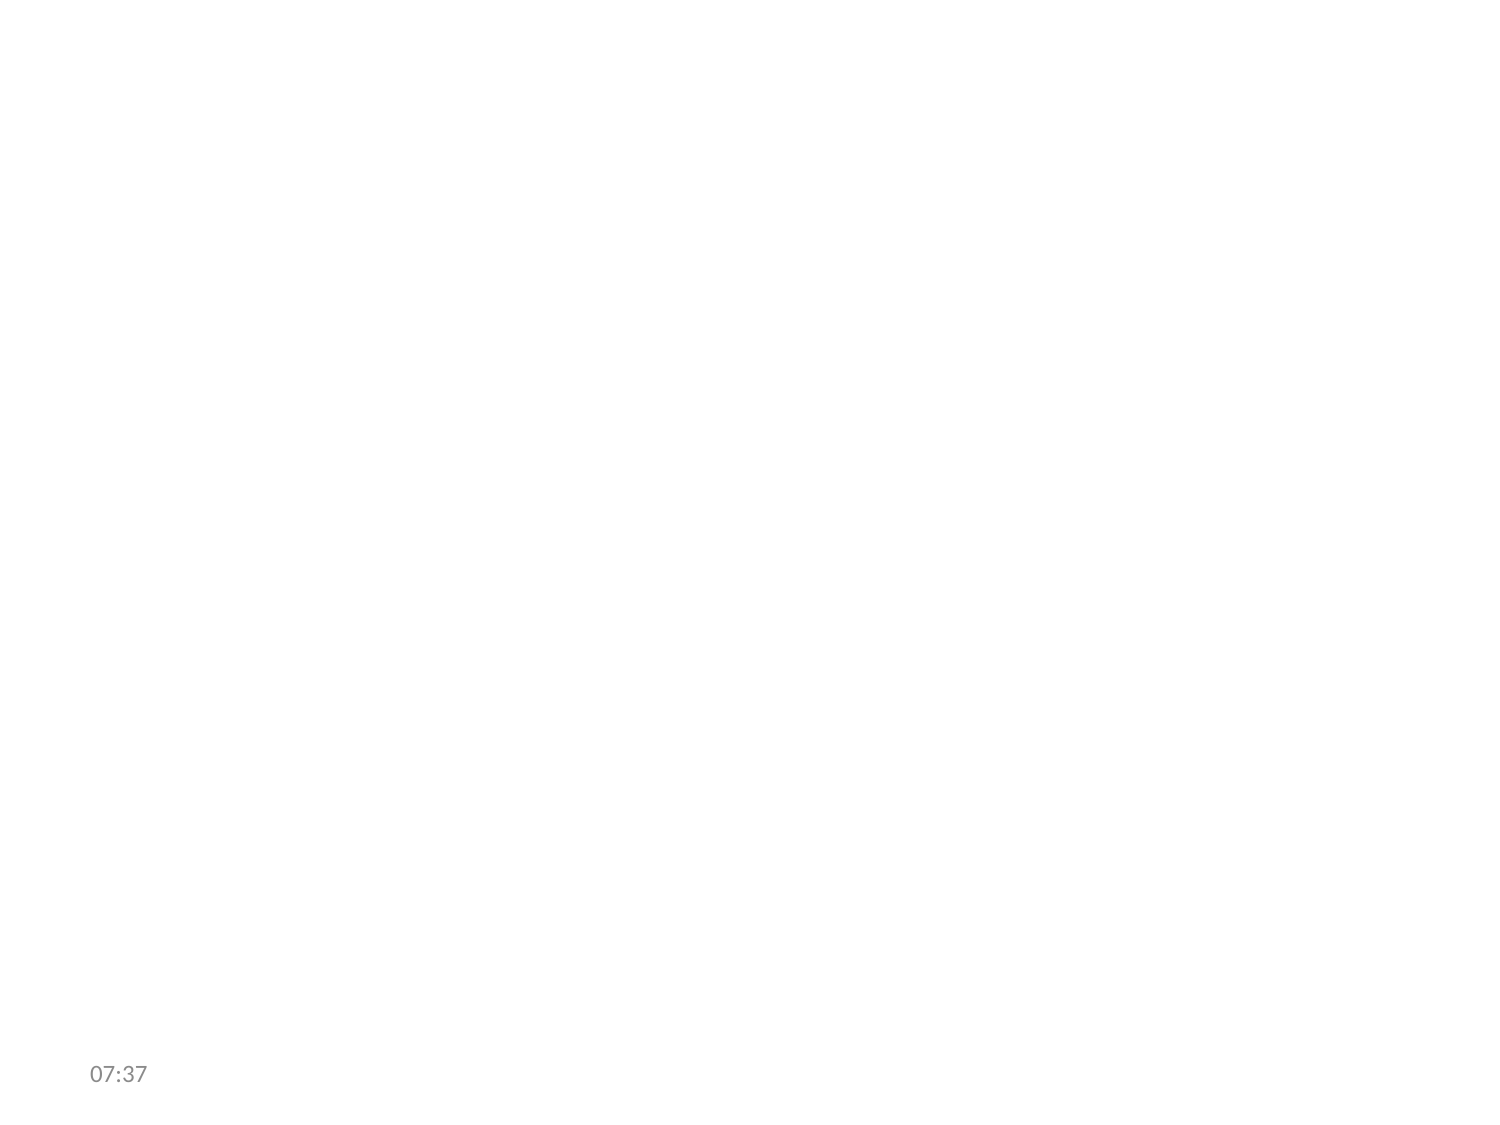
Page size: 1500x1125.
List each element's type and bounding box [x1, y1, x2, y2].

slide_number [75, 1042, 425, 1103]
